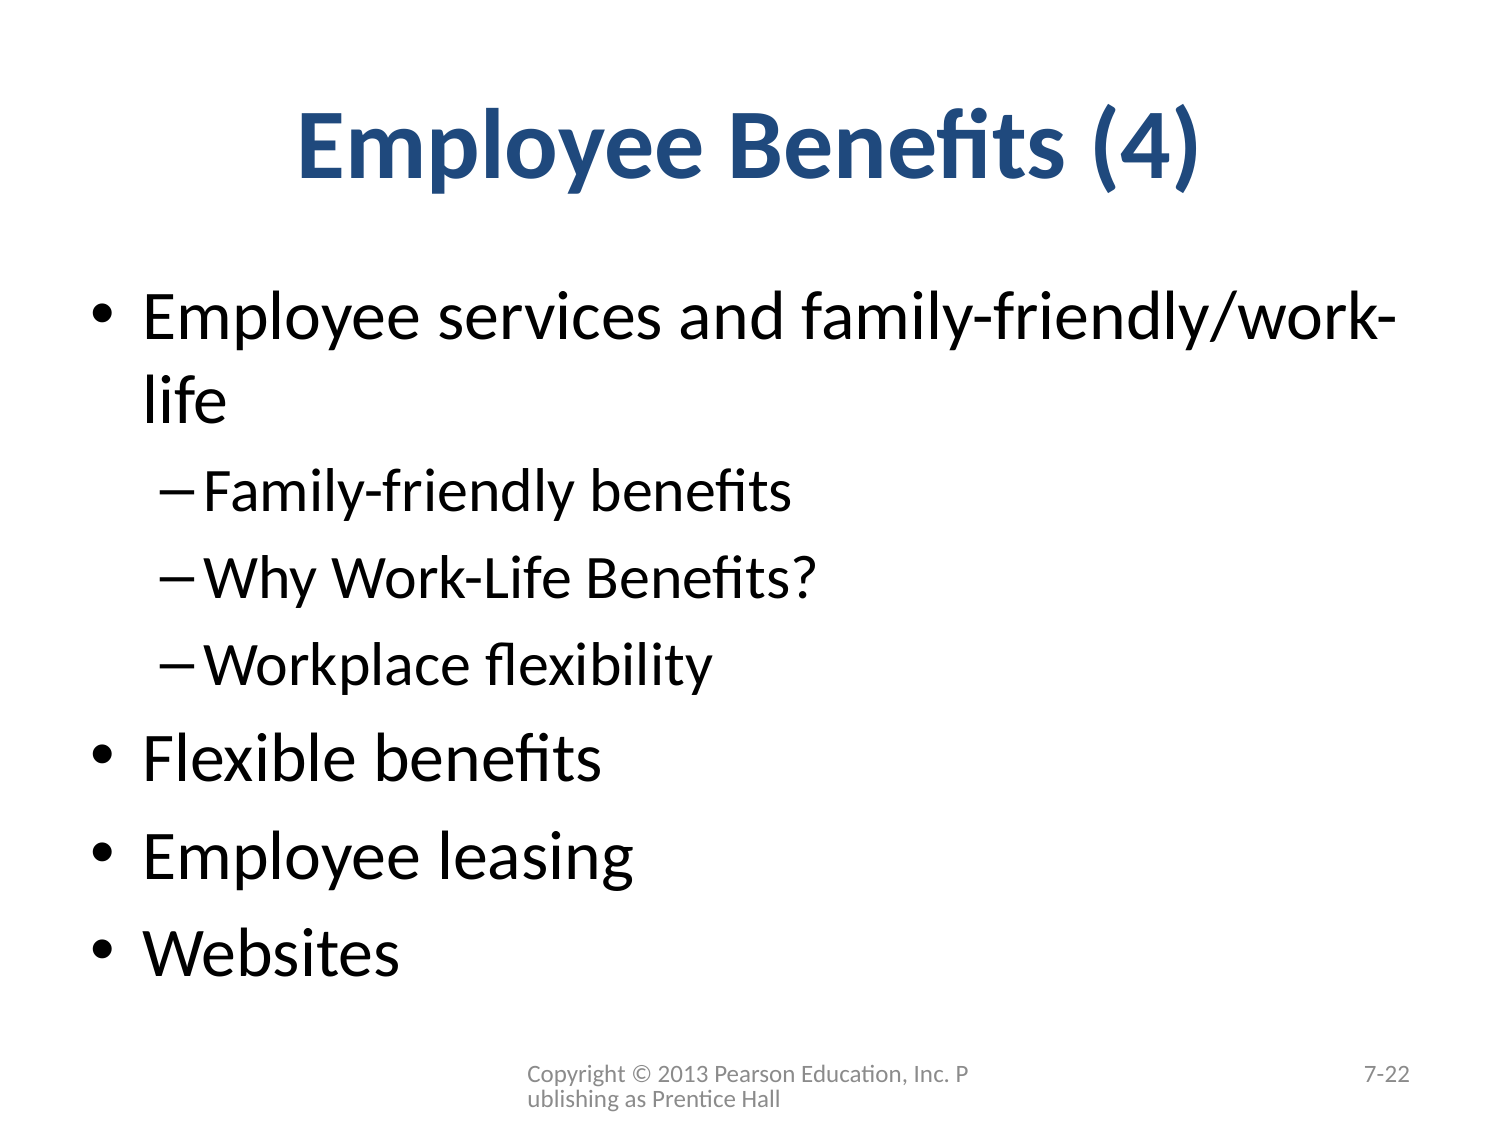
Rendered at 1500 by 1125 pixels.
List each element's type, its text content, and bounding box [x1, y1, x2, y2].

title Employee Benefits (4) [75, 45, 1425, 233]
slide_number 7-22 [1074, 1042, 1425, 1103]
list Employee services and family-friendly/work-life Family-friendly benefits Why Work-Life Benefits? Workplace flexibility Flexible benefits Employee leasing Websites [75, 262, 1425, 1005]
footer Copyright © 2013 Pearson Education, Inc. Publishing as Prentice Hall [512, 1042, 988, 1103]
